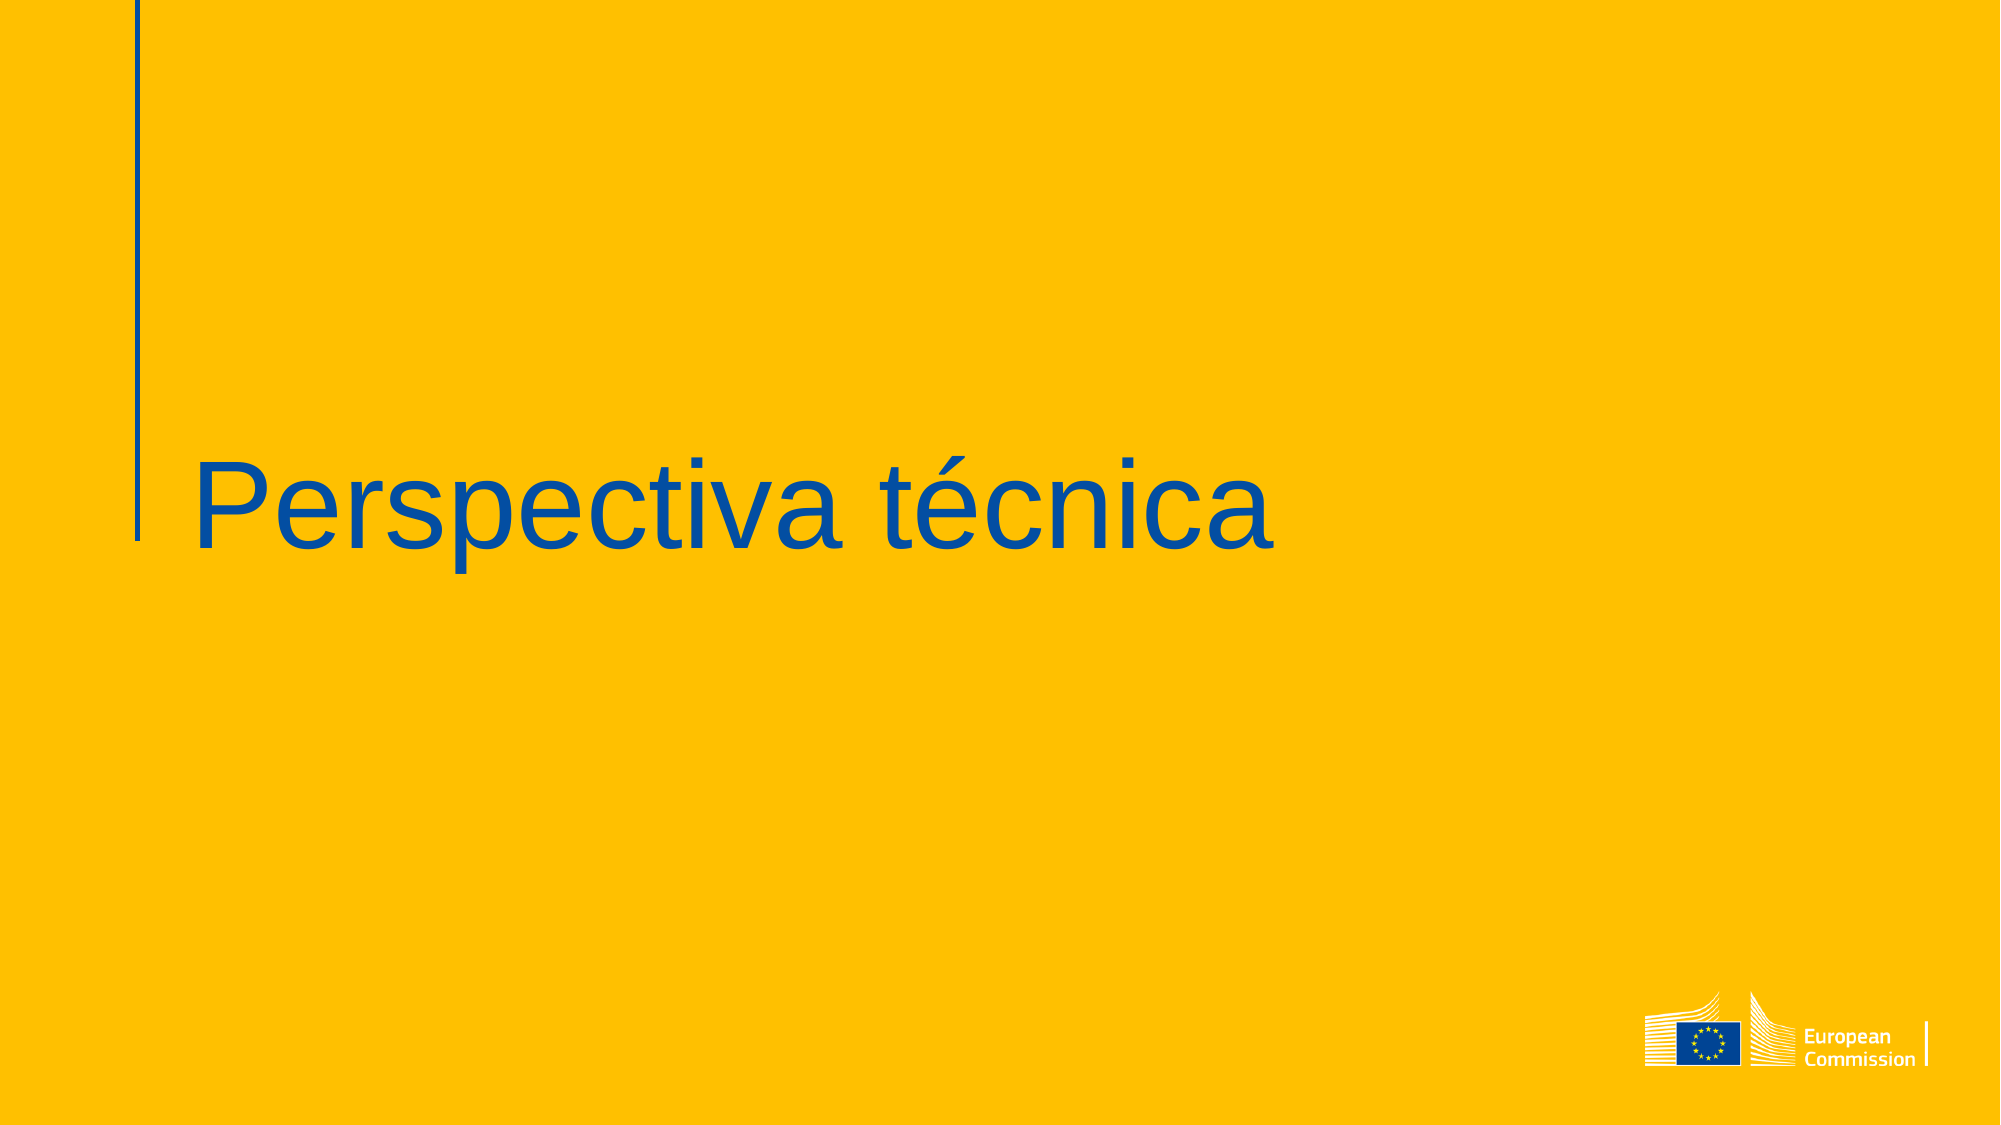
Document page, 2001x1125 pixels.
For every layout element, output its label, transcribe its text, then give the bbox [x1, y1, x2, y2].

title Perspectiva técnica [175, 184, 1927, 576]
picture [1645, 991, 1928, 1066]
